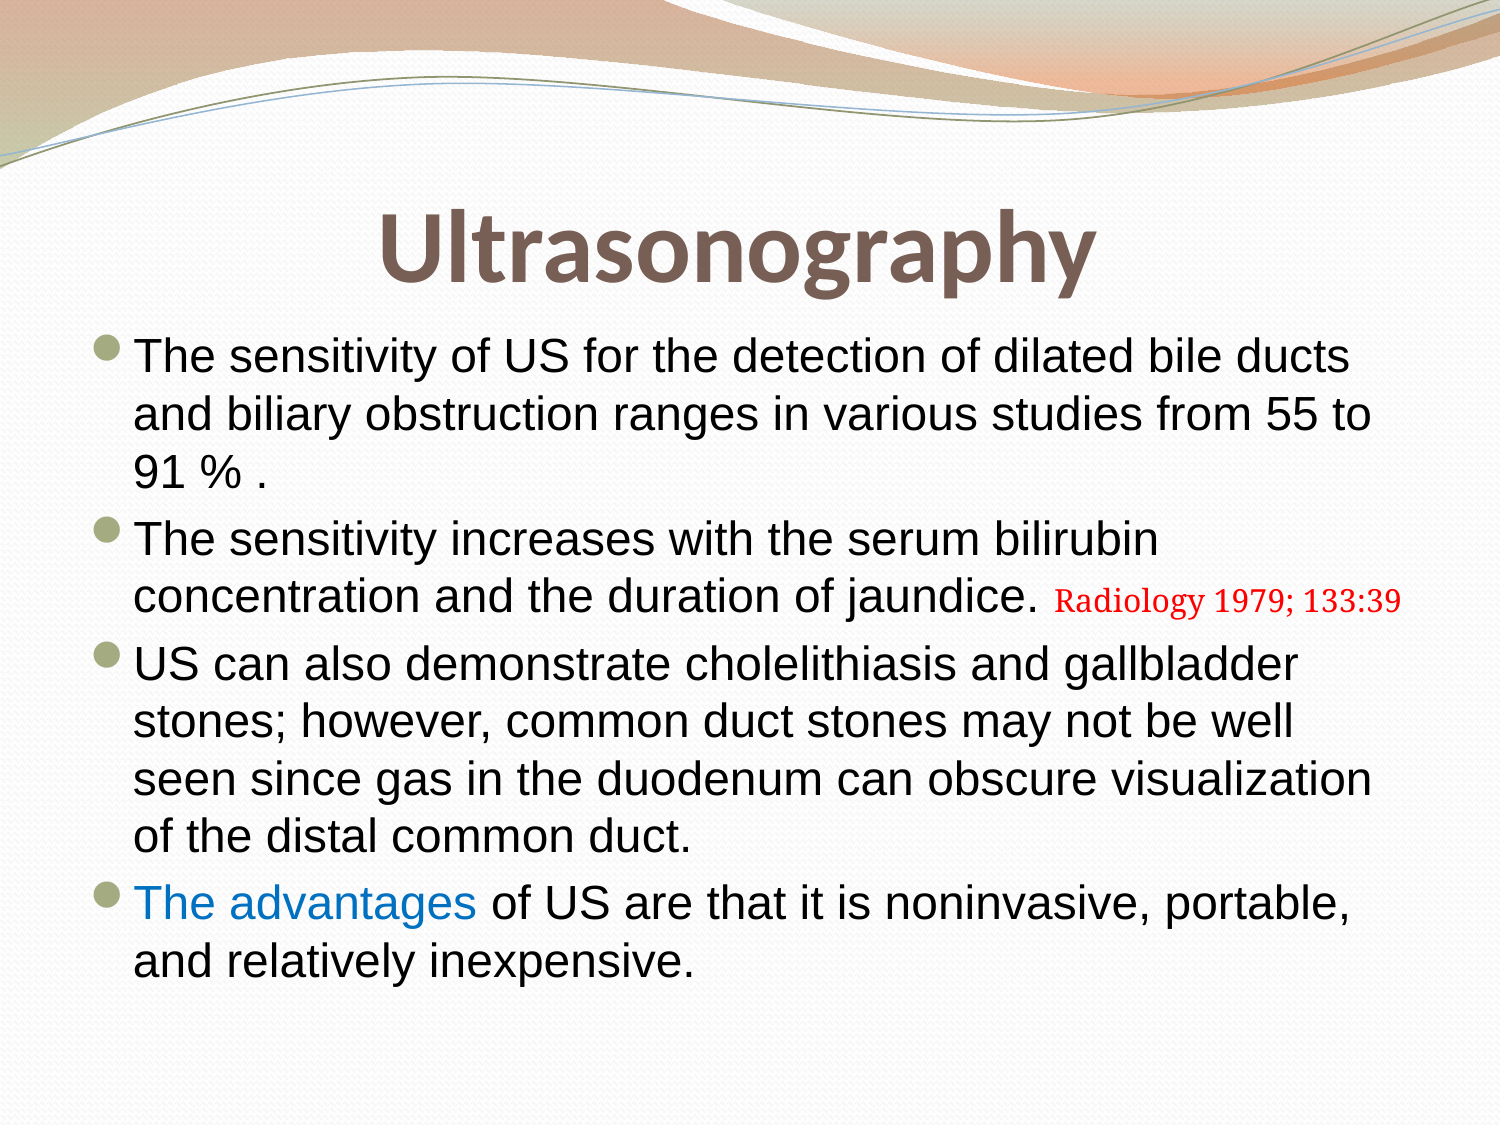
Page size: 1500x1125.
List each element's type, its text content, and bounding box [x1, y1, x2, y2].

title Ultrasonography [75, 115, 1425, 303]
list The sensitivity of US for the detection of dilated bile ducts and biliary obstruction ranges in various studies from 55 to 91 % . The sensitivity increases with the serum bilirubin concentration and the duration of jaundice. Radiology 1979; 133:39 US can also demonstrate cholelithiasis and gallbladder stones; however, common duct stones may not be well seen since gas in the duodenum can obscure visualization of the distal common duct. The advantages of US are that it is noninvasive, portable, and relatively inexpensive. [75, 317, 1425, 1038]
